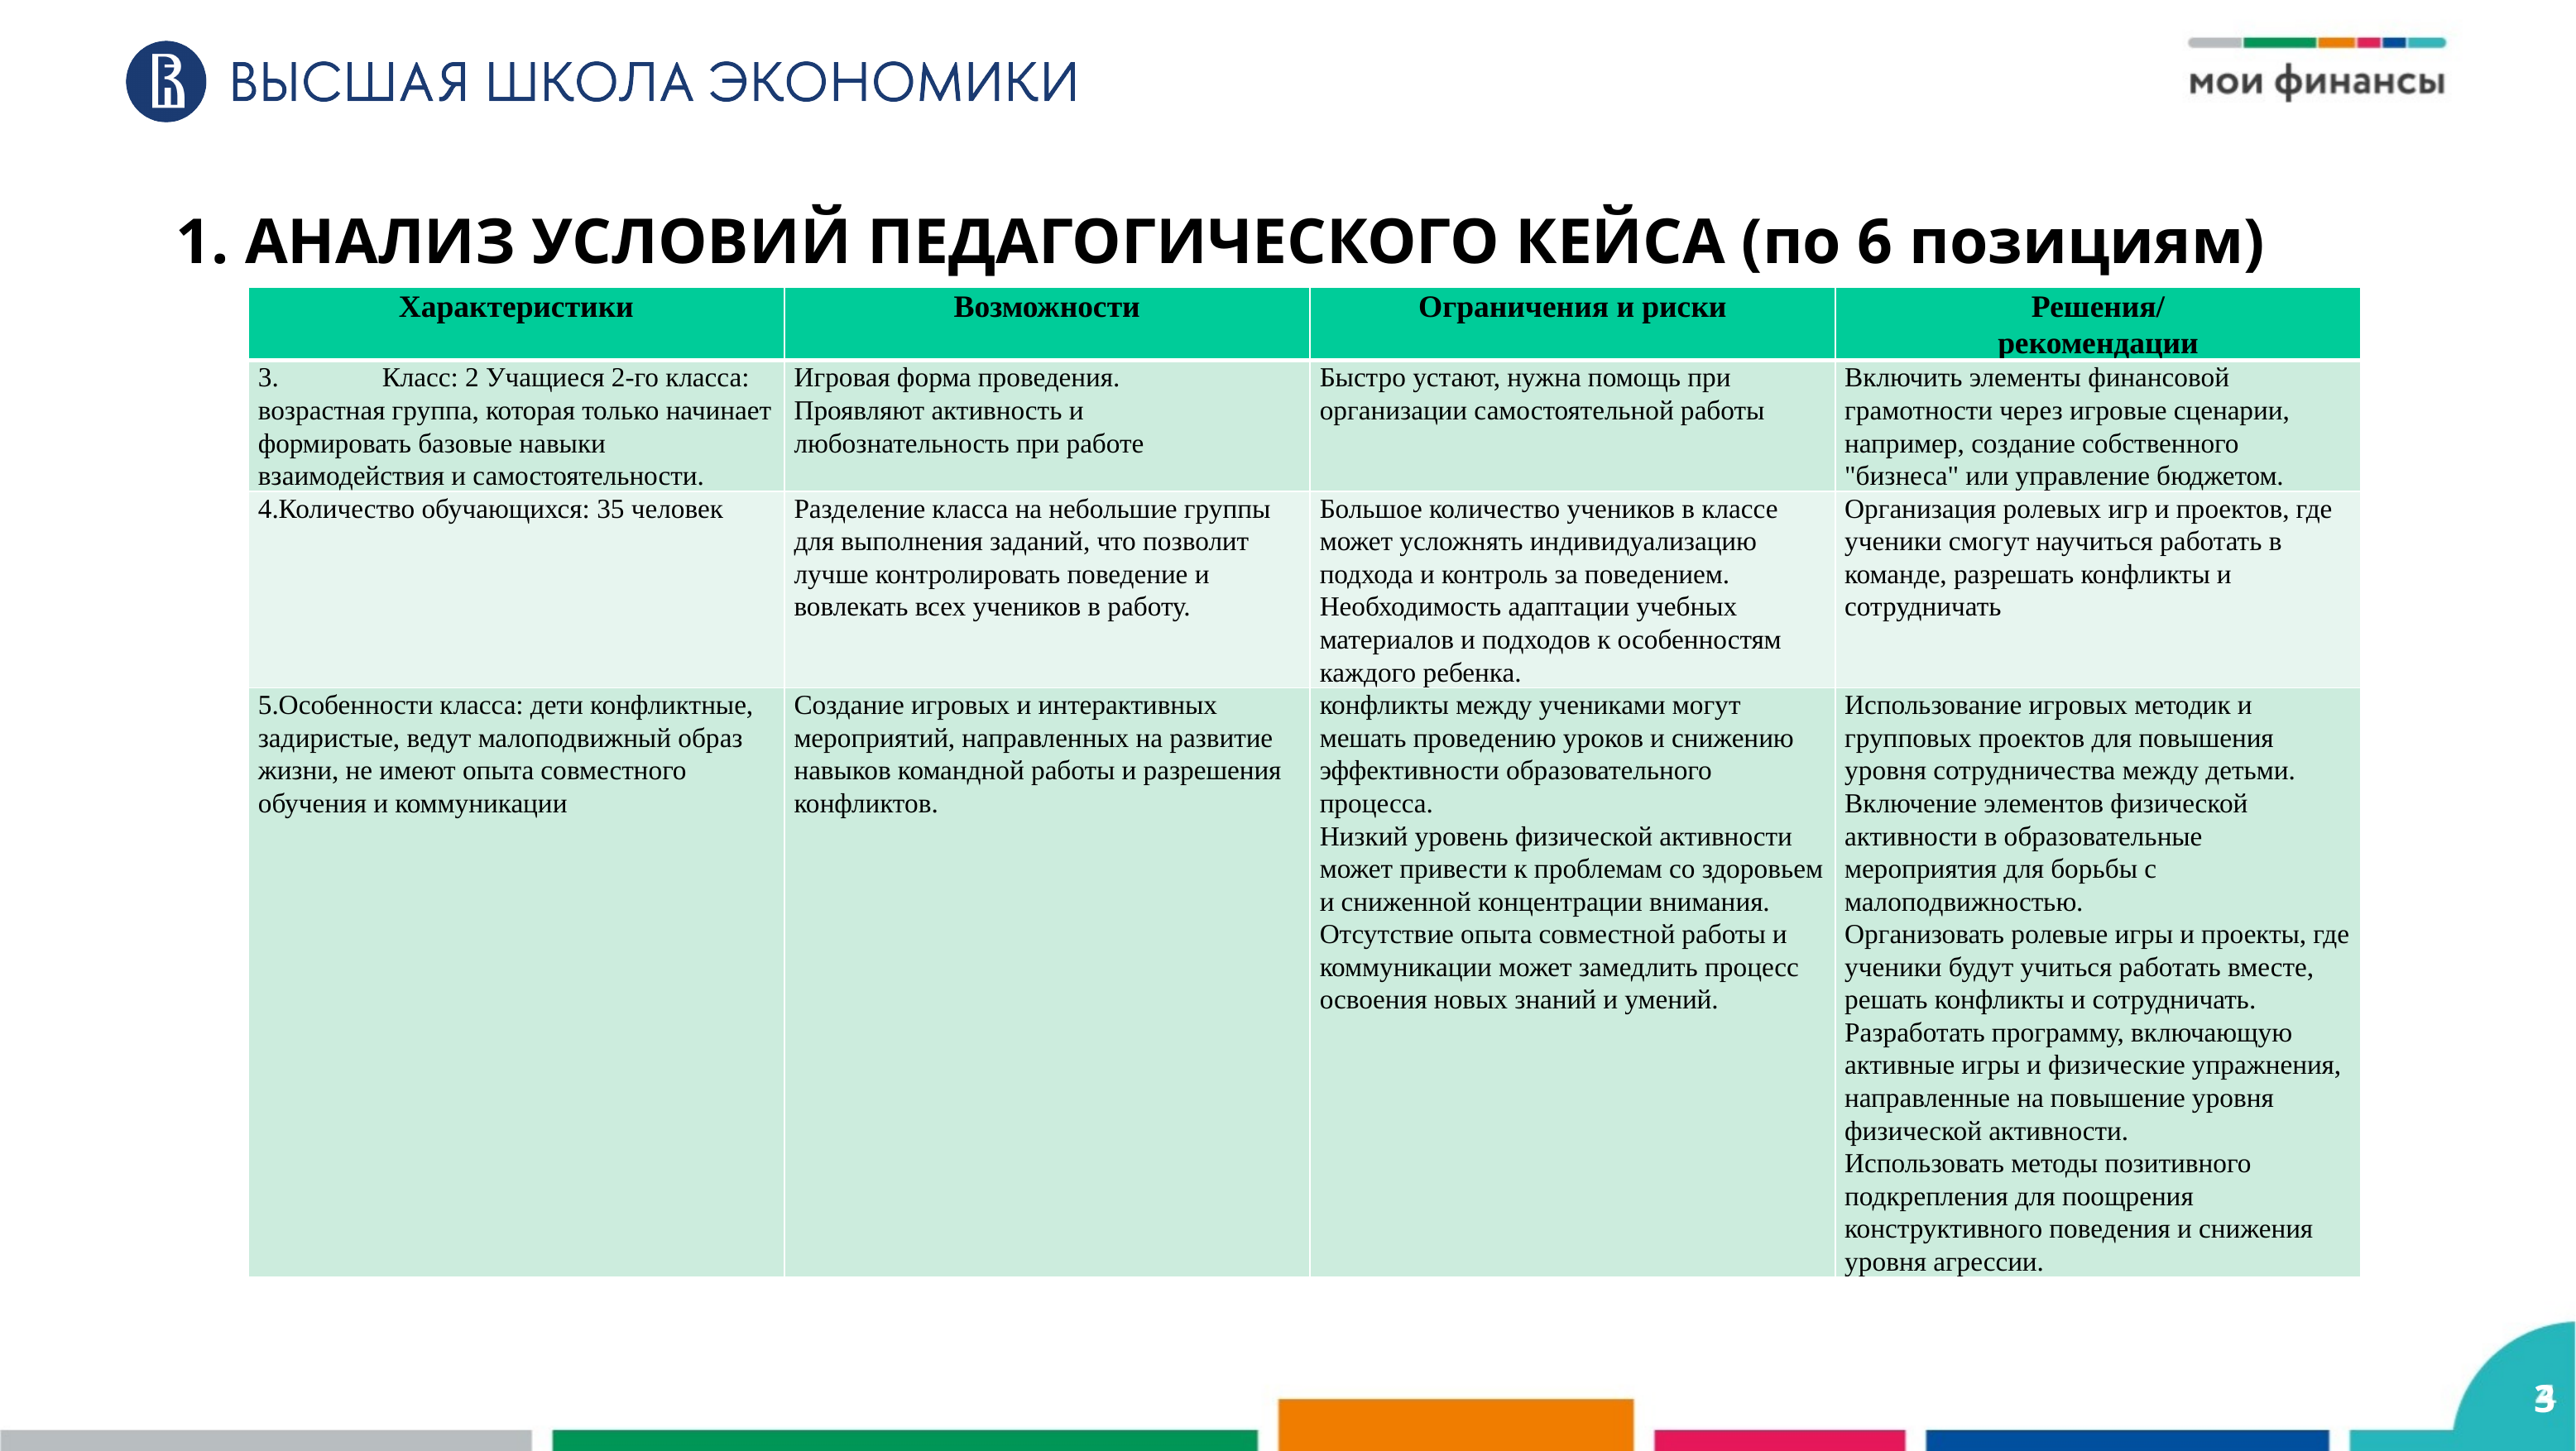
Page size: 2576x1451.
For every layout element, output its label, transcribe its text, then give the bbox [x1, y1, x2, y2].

table_cell Использование игровых методик и групповых проектов для повышения уровня сотрудничества между детьми. Включение элементов физической активности в образовательные мероприятия для борьбы с малоподвижностью. Организовать ролевые игры и проекты, где ученики будут учиться работать вместе, решать конфликты и сотрудничать. Разработать программу, включающую активные игры и физические упражнения, направленные на повышение уровня физической активности. Использовать методы позитивного подкрепления для поощрения конструктивного поведения и снижения уровня агрессии. [1836, 688, 2360, 1276]
table_cell 5.Особенности класса: дети конфликтные, задиристые, ведут малоподвижный образ жизни, не имеют опыта совместного обучения и коммуникации [249, 688, 784, 1276]
table_cell Организация ролевых игр и проектов, где ученики смогут научиться работать в команде, разрешать конфликты и сотрудничать [1836, 492, 2360, 687]
table_cell Разделение класса на небольшие группы для выполнения заданий, что позволит лучше контролировать поведение и вовлекать всех учеников в работу. [785, 492, 1309, 687]
text_box 1. АНАЛИЗ УСЛОВИЙ ПЕДАГОГИЧЕСКОГО КЕЙСА (по 6 позициям) [44, 192, 2398, 286]
slide_number 3 [2470, 1365, 2576, 1430]
table_cell Быстро устают, нужна помощь при организации самостоятельной работы [1311, 362, 1835, 491]
table_cell конфликты между учениками могут мешать проведению уроков и снижению эффективности образовательного процесса. Низкий уровень физической активности может привести к проблемам со здоровьем и сниженной концентрации внимания. Отсутствие опыта совместной работы и коммуникации может замедлить процесс освоения новых знаний и умений. [1311, 688, 1835, 1276]
table_cell Игровая форма проведения. Проявляют активность и любознательность при работе [785, 362, 1309, 491]
picture [0, 0, 2576, 1451]
table_cell Создание игровых и интерактивных мероприятий, направленных на развитие навыков командной работы и разрешения конфликтов. [785, 688, 1309, 1276]
table_cell Большое количество учеников в классе может усложнять индивидуализацию подхода и контроль за поведением. Необходимость адаптации учебных материалов и подходов к особенностям каждого ребенка. [1311, 492, 1835, 687]
table_header Решения/ рекомендации [1836, 288, 2360, 358]
table_header Характеристики [249, 288, 784, 358]
table_cell 3. Класс: 2 Учащиеся 2-го класса: возрастная группа, которая только начинает формировать базовые навыки взаимодействия и самостоятельности. [249, 362, 784, 491]
table_cell Включить элементы финансовой грамотности через игровые сценарии, например, создание собственного "бизнеса" или управление бюджетом. [1836, 362, 2360, 491]
table_header Возможности [785, 288, 1309, 358]
table_header Ограничения и риски [1311, 288, 1835, 358]
table_cell 4.Количество обучающихся: 35 человек [249, 492, 784, 687]
